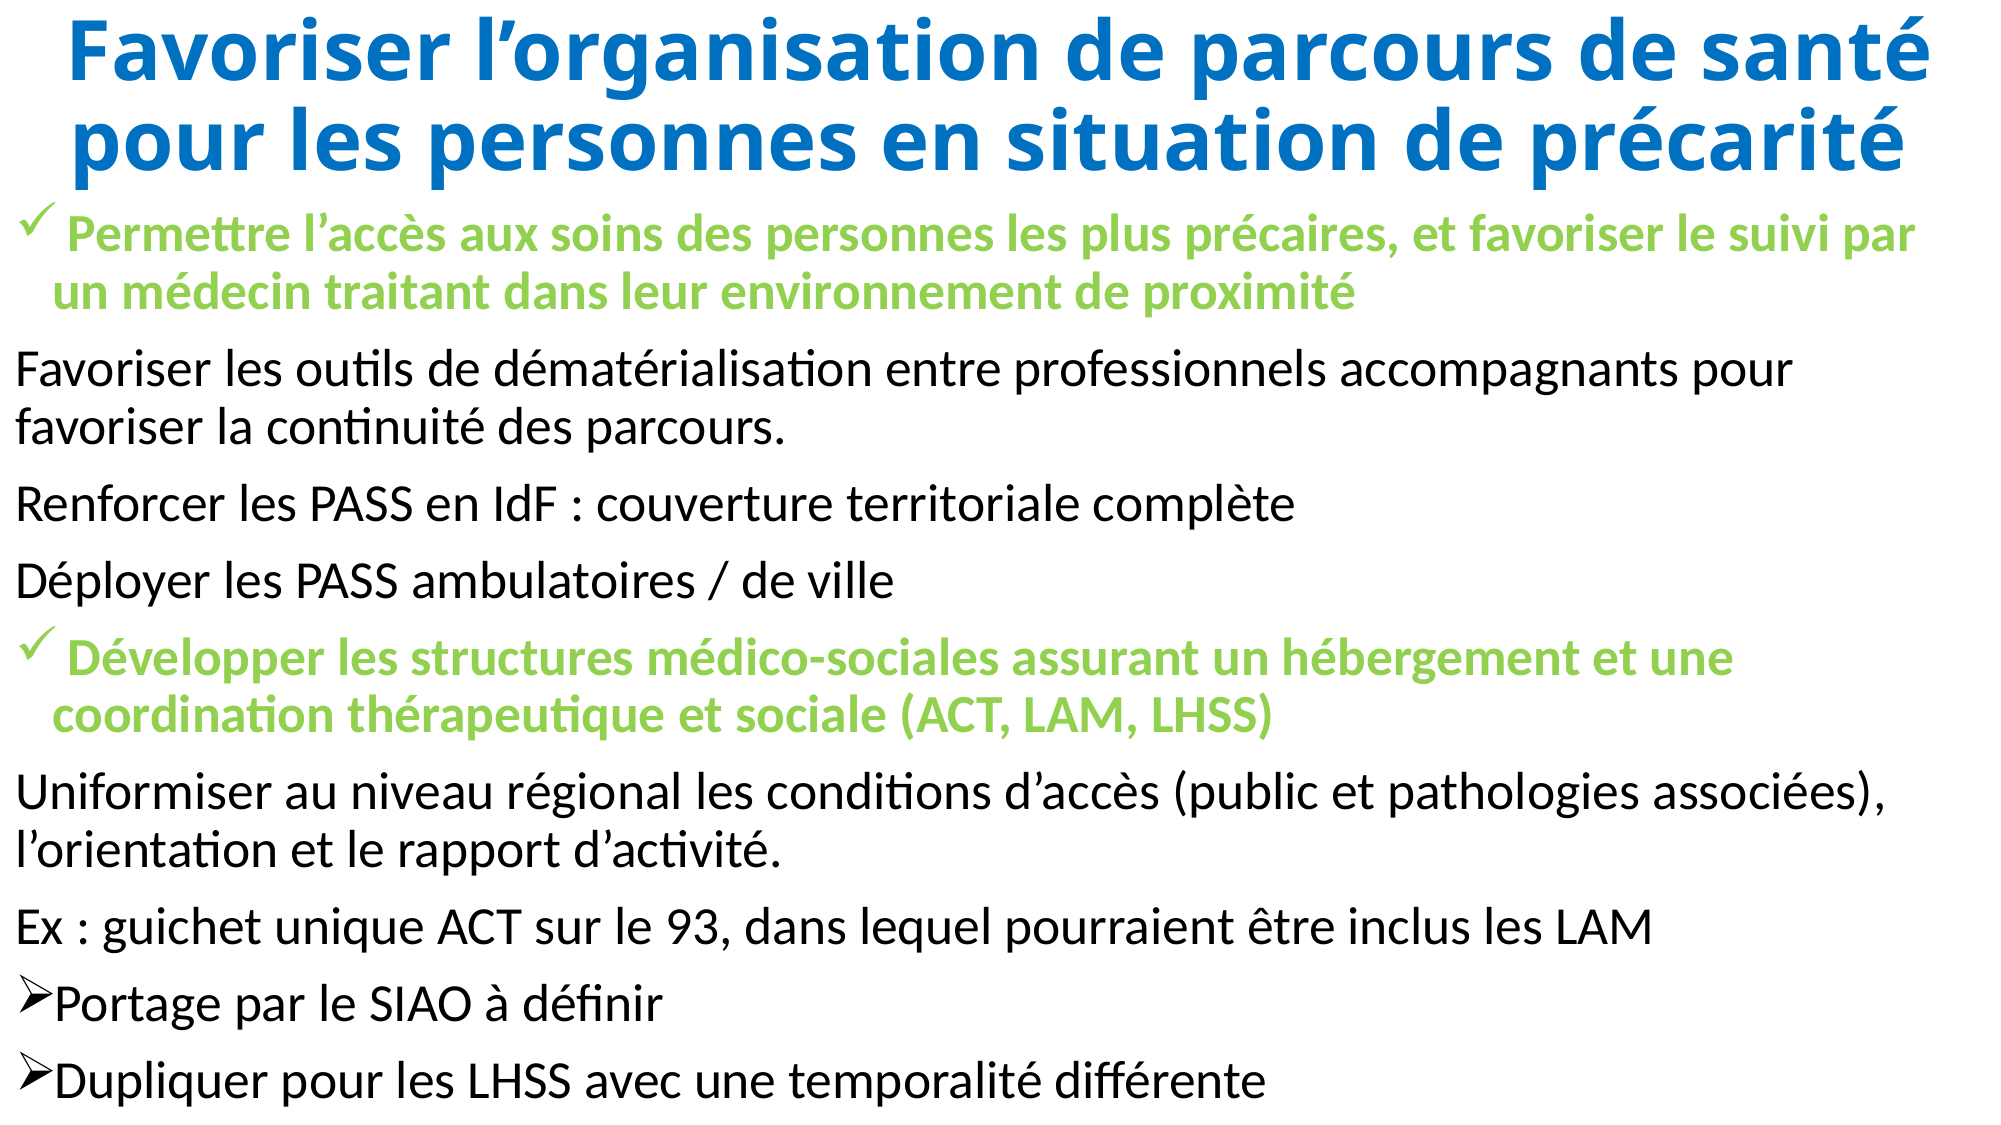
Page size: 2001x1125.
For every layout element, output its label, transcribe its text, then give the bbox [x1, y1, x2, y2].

list Permettre l’accès aux soins des personnes les plus précaires, et favoriser le suivi par un médecin traitant dans leur environnement de proximité Favoriser les outils de dématérialisation entre professionnels accompagnants pour favoriser la continuité des parcours. Renforcer les PASS en IdF : couverture territoriale complète Déployer les PASS ambulatoires / de ville Développer les structures médico-sociales assurant un hébergement et une coordination thérapeutique et sociale (ACT, LAM, LHSS) Uniformiser au niveau régional les conditions d’accès (public et pathologies associées), l’orientation et le rapport d’activité. Ex : guichet unique ACT sur le 93, dans lequel pourraient être inclus les LAM Portage par le SIAO à définir Dupliquer pour les LHSS avec une temporalité différente [0, 197, 2000, 1125]
title Favoriser l’organisation de parcours de santé pour les personnes en situation de précarité [0, 0, 2000, 197]
